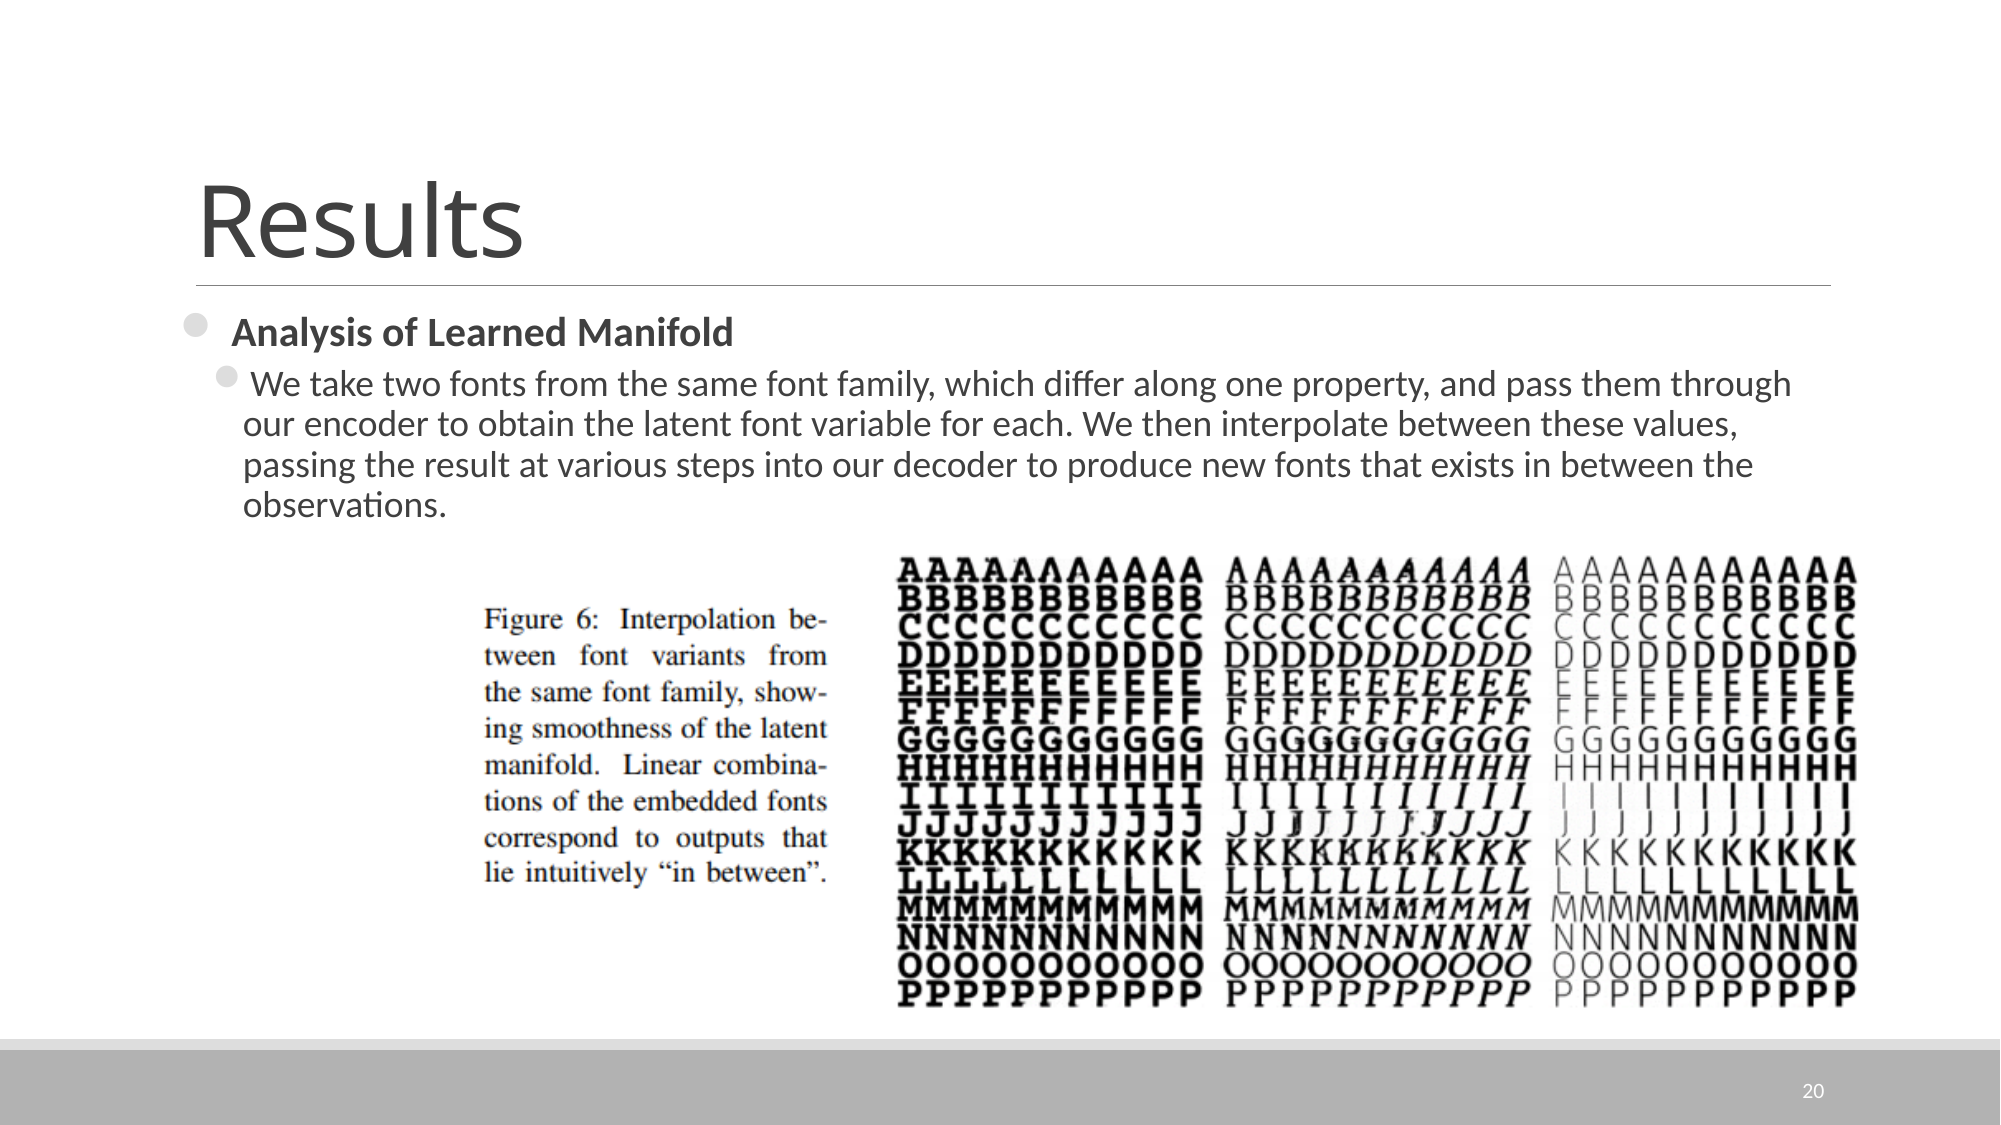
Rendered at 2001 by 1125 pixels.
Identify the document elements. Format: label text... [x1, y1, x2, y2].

list Analysis of Learned Manifold We take two fonts from the same font family, which differ along one property, and pass them through our encoder to obtain the latent font variable for each. We then interpolate between these values, passing the result at various steps into our decoder to produce new fonts that exists in between the observations. [180, 302, 1840, 963]
title Results [180, 47, 1830, 285]
picture [462, 513, 1875, 1026]
slide_number 20 [1624, 1059, 1840, 1120]
